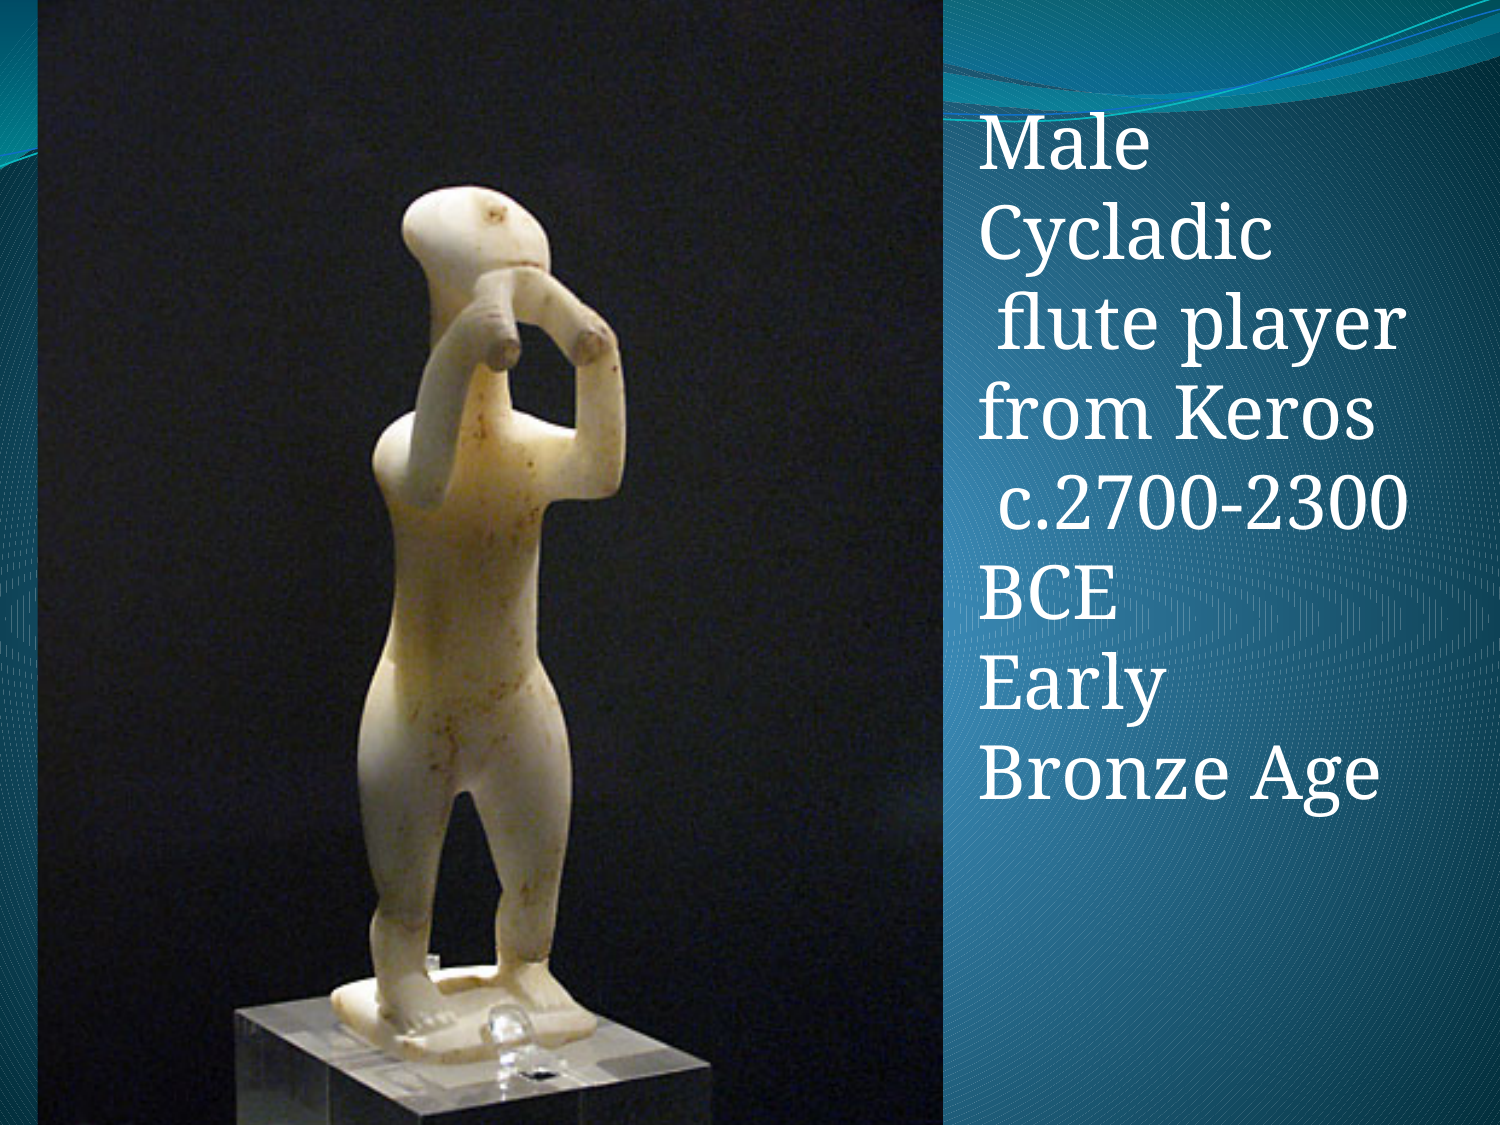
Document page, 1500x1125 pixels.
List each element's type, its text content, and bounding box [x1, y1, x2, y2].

picture [37, 0, 944, 1125]
text_box Male Cycladic flute player from Keros c.2700-2300 BCE Early Bronze Age [962, 87, 1433, 823]
